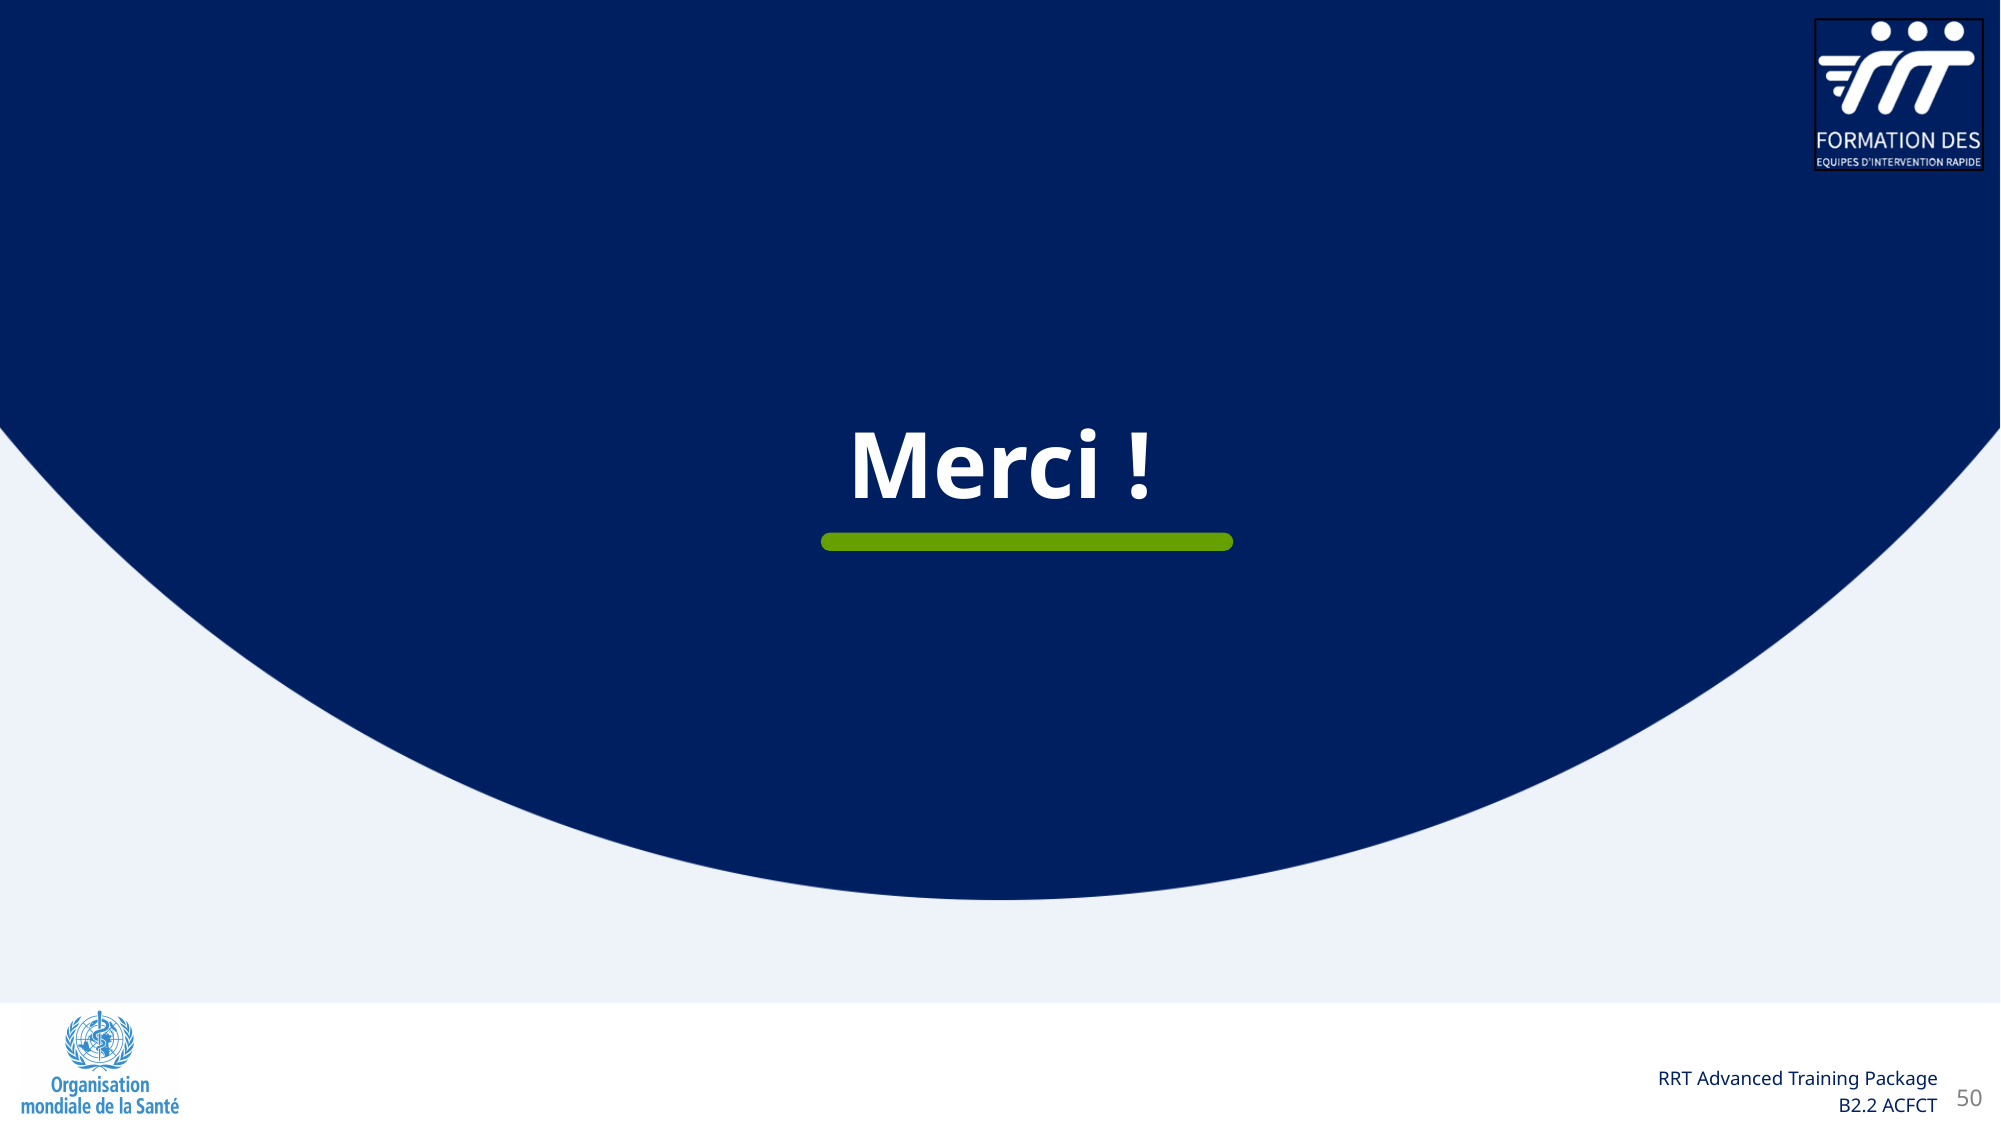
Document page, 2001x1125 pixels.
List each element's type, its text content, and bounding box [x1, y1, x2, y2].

picture [0, 0, 2001, 1003]
picture [20, 1009, 180, 1115]
title Merci ! [402, 374, 1597, 563]
